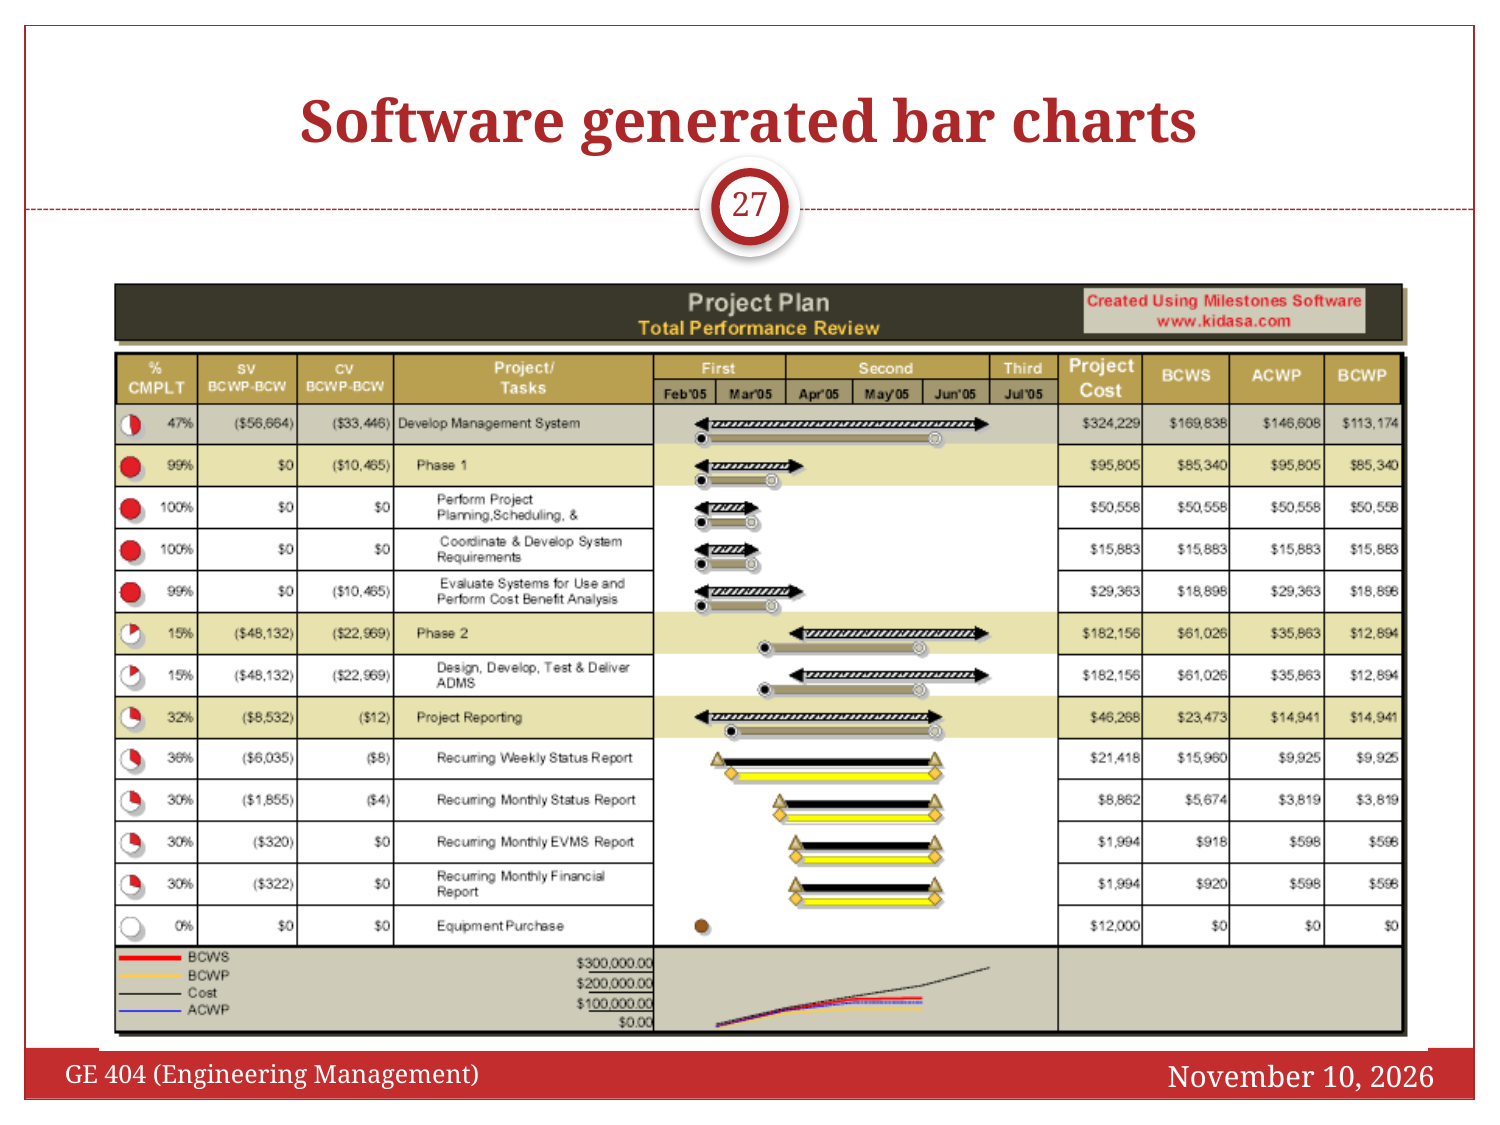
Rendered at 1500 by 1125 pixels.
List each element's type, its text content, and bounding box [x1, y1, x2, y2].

picture [99, 279, 1428, 1051]
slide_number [950, 1050, 1450, 1111]
footer GE 404 (Engineering Management) [50, 1051, 638, 1112]
title Software generated bar charts [49, 37, 1450, 162]
slide_number 27 [712, 169, 788, 243]
